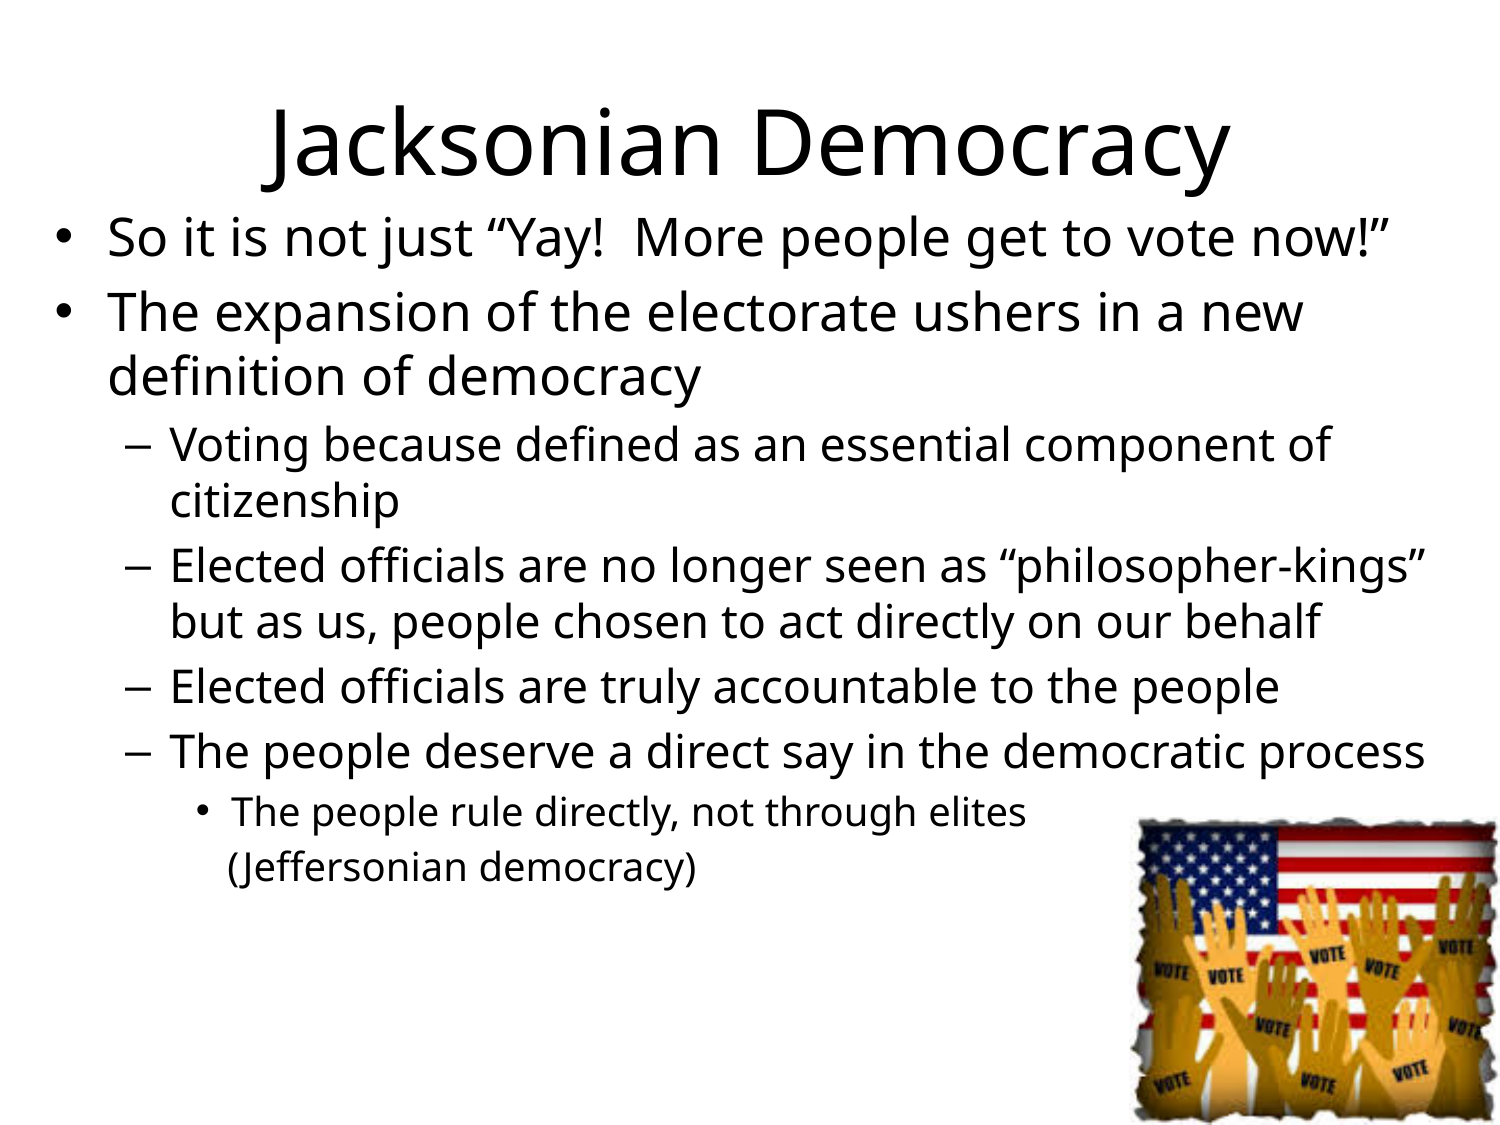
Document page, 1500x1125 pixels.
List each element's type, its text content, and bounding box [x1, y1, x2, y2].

title Jacksonian Democracy [75, 45, 1425, 195]
list So it is not just “Yay! More people get to vote now!” The expansion of the electorate ushers in a new definition of democracy Voting because defined as an essential component of citizenship Elected officials are no longer seen as “philosopher-kings” but as us, people chosen to act directly on our behalf Elected officials are truly accountable to the people The people deserve a direct say in the democratic process The people rule directly, not through elites (Jeffersonian democracy) [39, 195, 1463, 1017]
picture [1128, 816, 1500, 1125]
